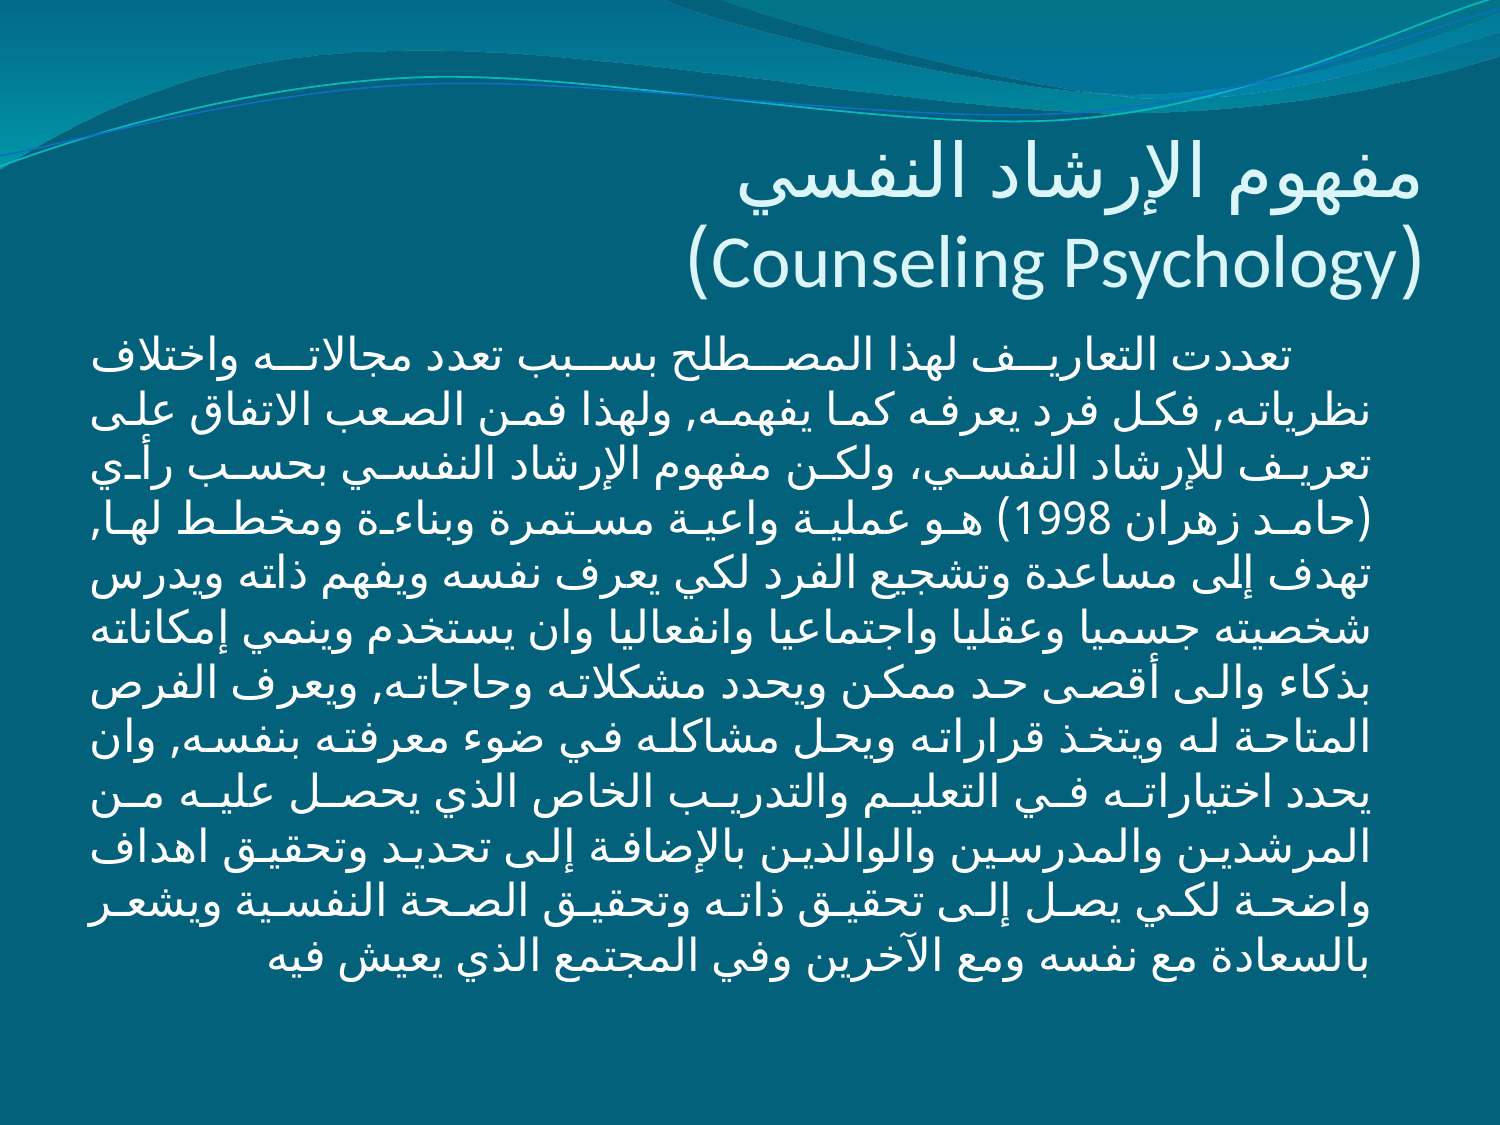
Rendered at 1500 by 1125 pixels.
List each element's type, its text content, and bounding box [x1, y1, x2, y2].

list تعددت التعاريف لهذا المصطلح بسبب تعدد مجالاته واختلاف نظرياته, فكل فرد يعرفه كما يفهمه, ولهذا فمن الصعب الاتفاق على تعريف للإرشاد النفسي، ولكن مفهوم الإرشاد النفسي بحسب رأي (حامد زهران 1998) هو عملية واعية مستمرة وبناءة ومخطط لها, تهدف إلى مساعدة وتشجيع الفرد لكي يعرف نفسه ويفهم ذاته ويدرس شخصيته جسميا وعقليا واجتماعيا وانفعاليا وان يستخدم وينمي إمكاناته بذكاء والى أقصى حد ممكن ويحدد مشكلاته وحاجاته, ويعرف الفرص المتاحة له ويتخذ قراراته ويحل مشاكله في ضوء معرفته بنفسه, وان يحدد اختياراته في التعليم والتدريب الخاص الذي يحصل عليه من المرشدين والمدرسين والوالدين بالإضافة إلى تحديد وتحقيق اهداف واضحة لكي يصل إلى تحقيق ذاته وتحقيق الصحة النفسية ويشعر بالسعادة مع نفسه ومع الآخرين وفي المجتمع الذي يعيش فيه [75, 317, 1425, 1038]
title مفهوم الإرشاد النفسي (Counseling Psychology) [75, 115, 1425, 303]
